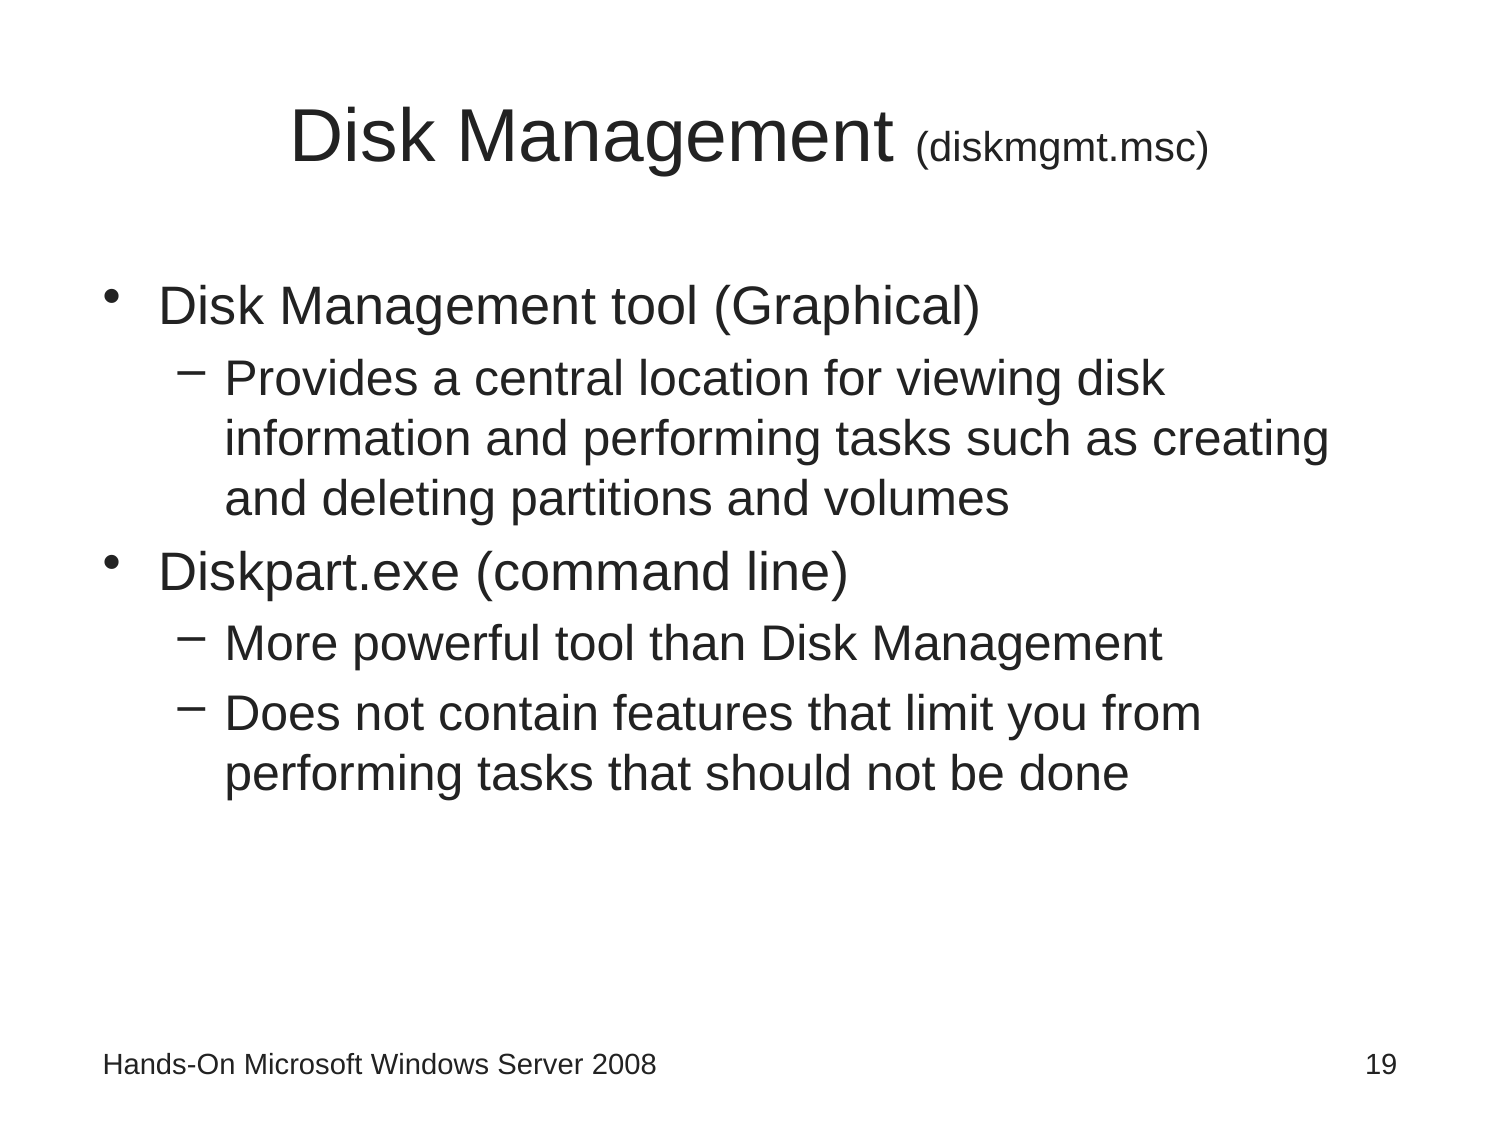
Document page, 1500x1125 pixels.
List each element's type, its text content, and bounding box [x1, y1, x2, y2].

list Disk Management tool (Graphical) Provides a central location for viewing disk information and performing tasks such as creating and deleting partitions and volumes Diskpart.exe (command line) More powerful tool than Disk Management Does not contain features that limit you from performing tasks that should not be done [87, 262, 1438, 1013]
title Disk Management (diskmgmt.msc) [87, 37, 1413, 226]
slide_number 19 [1074, 1037, 1413, 1101]
footer Hands-On Microsoft Windows Server 2008 [87, 1037, 1051, 1101]
